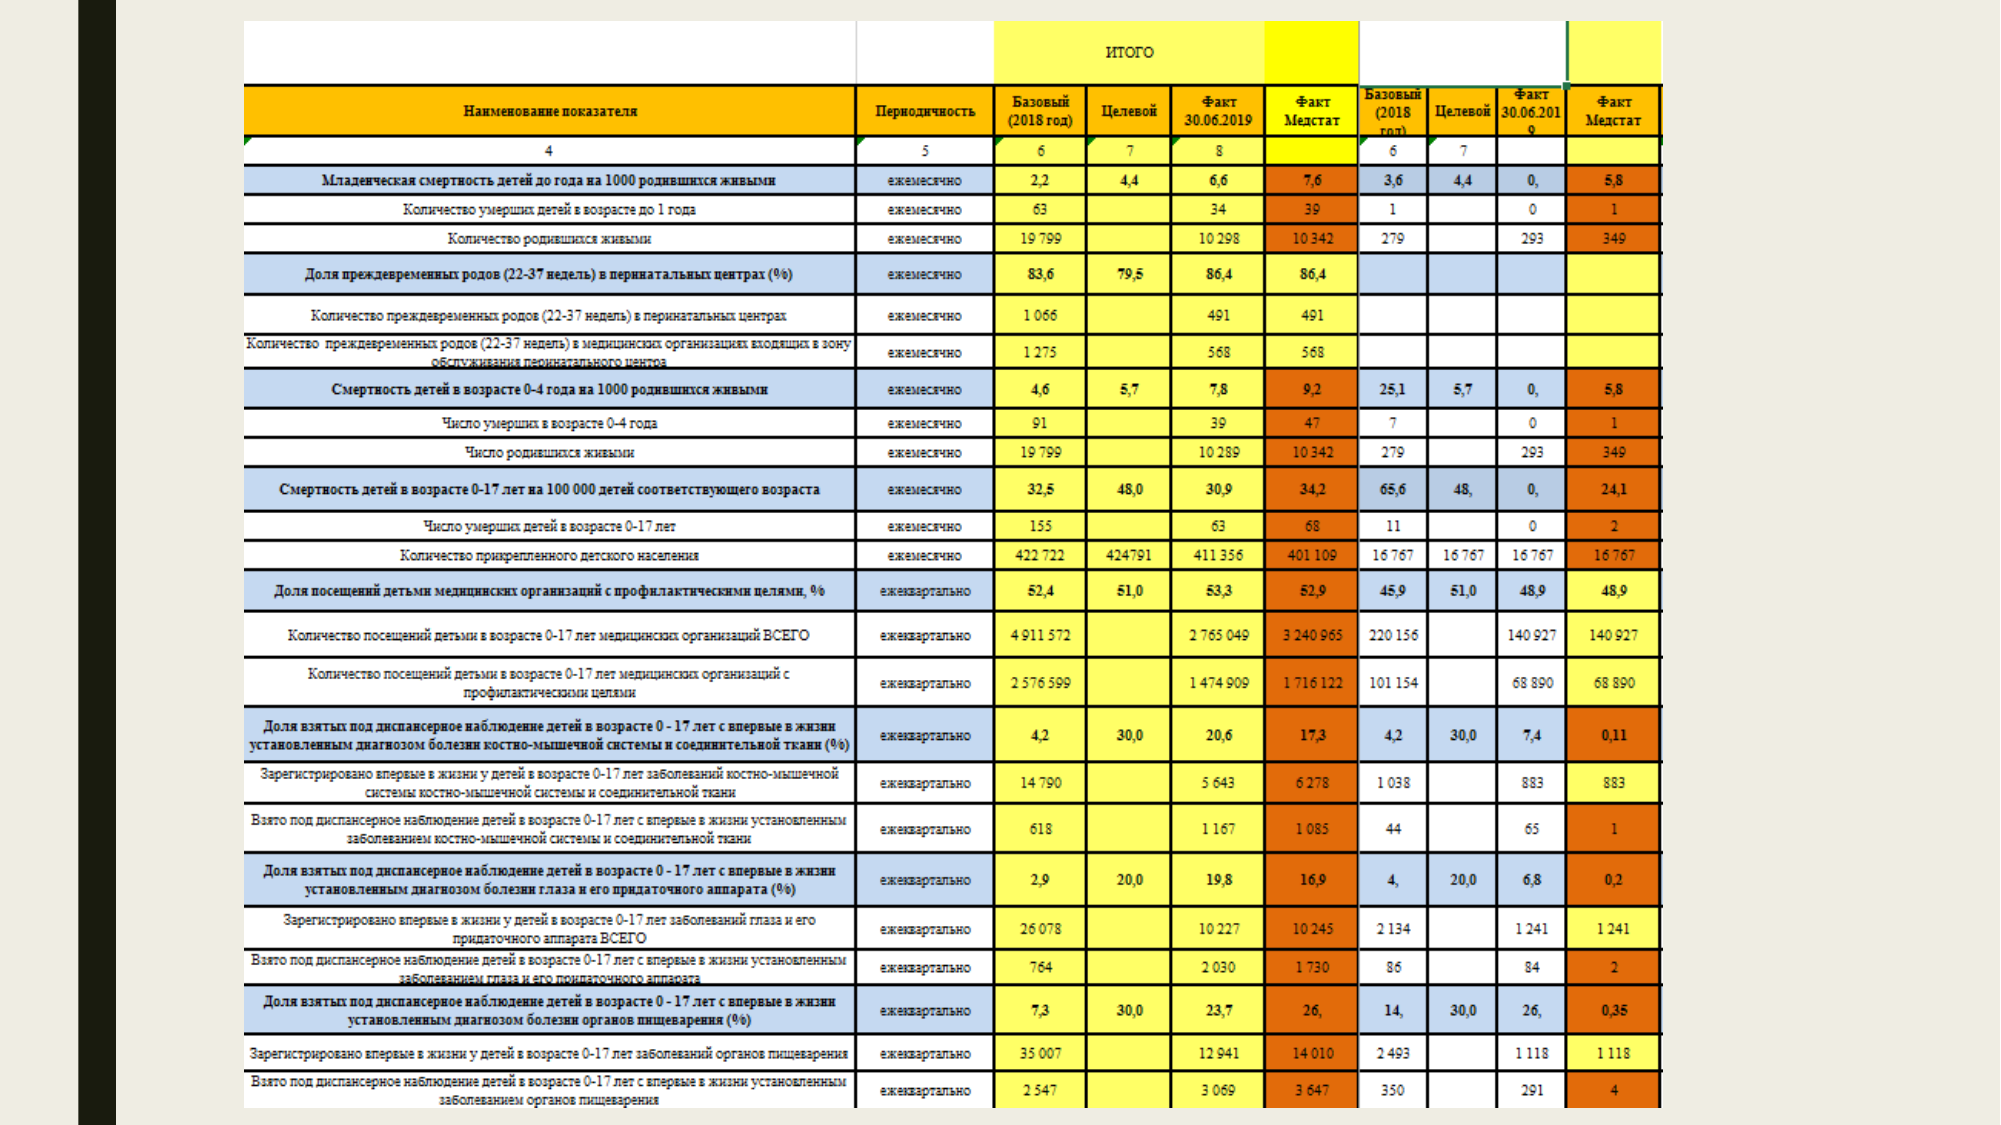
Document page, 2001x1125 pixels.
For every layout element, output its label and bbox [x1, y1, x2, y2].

list [244, 21, 1663, 1109]
